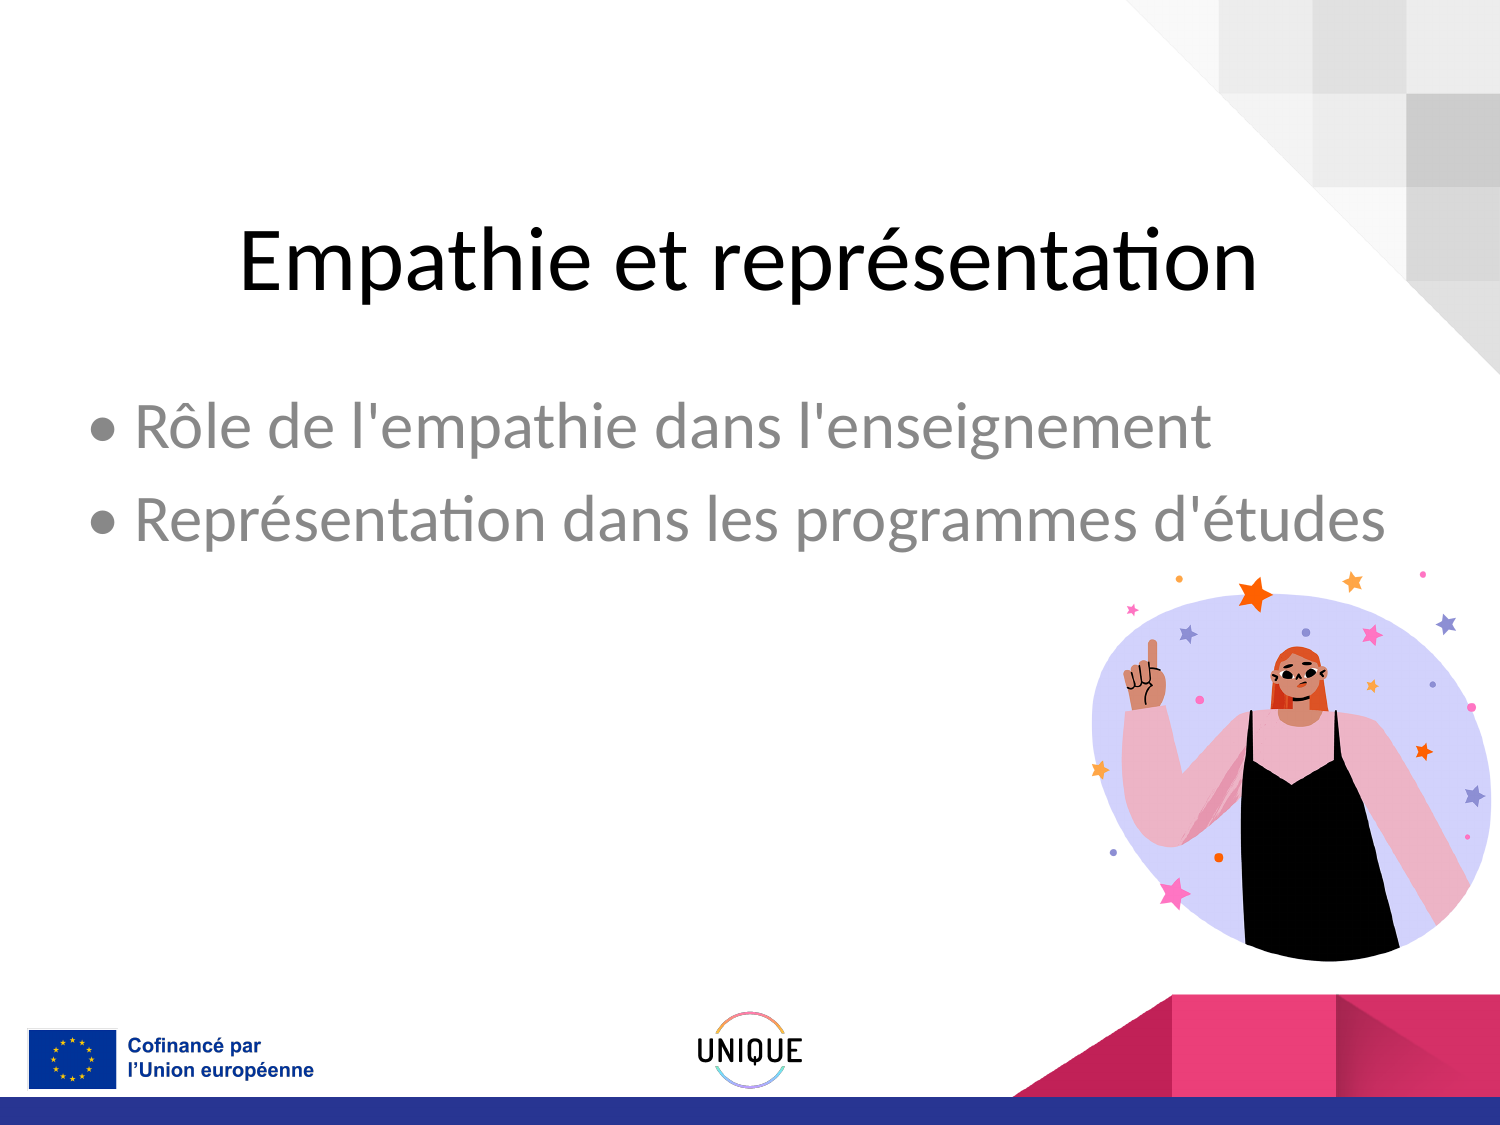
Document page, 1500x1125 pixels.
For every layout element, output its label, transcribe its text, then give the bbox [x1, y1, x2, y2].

picture [1125, 0, 1500, 375]
subtitle • Rôle de l'empathie dans l'enseignement • Représentation dans les programmes d'études [71, 374, 1459, 662]
picture [1059, 544, 1500, 979]
picture [0, 993, 1500, 1125]
title Empathie et représentation [112, 132, 1388, 374]
